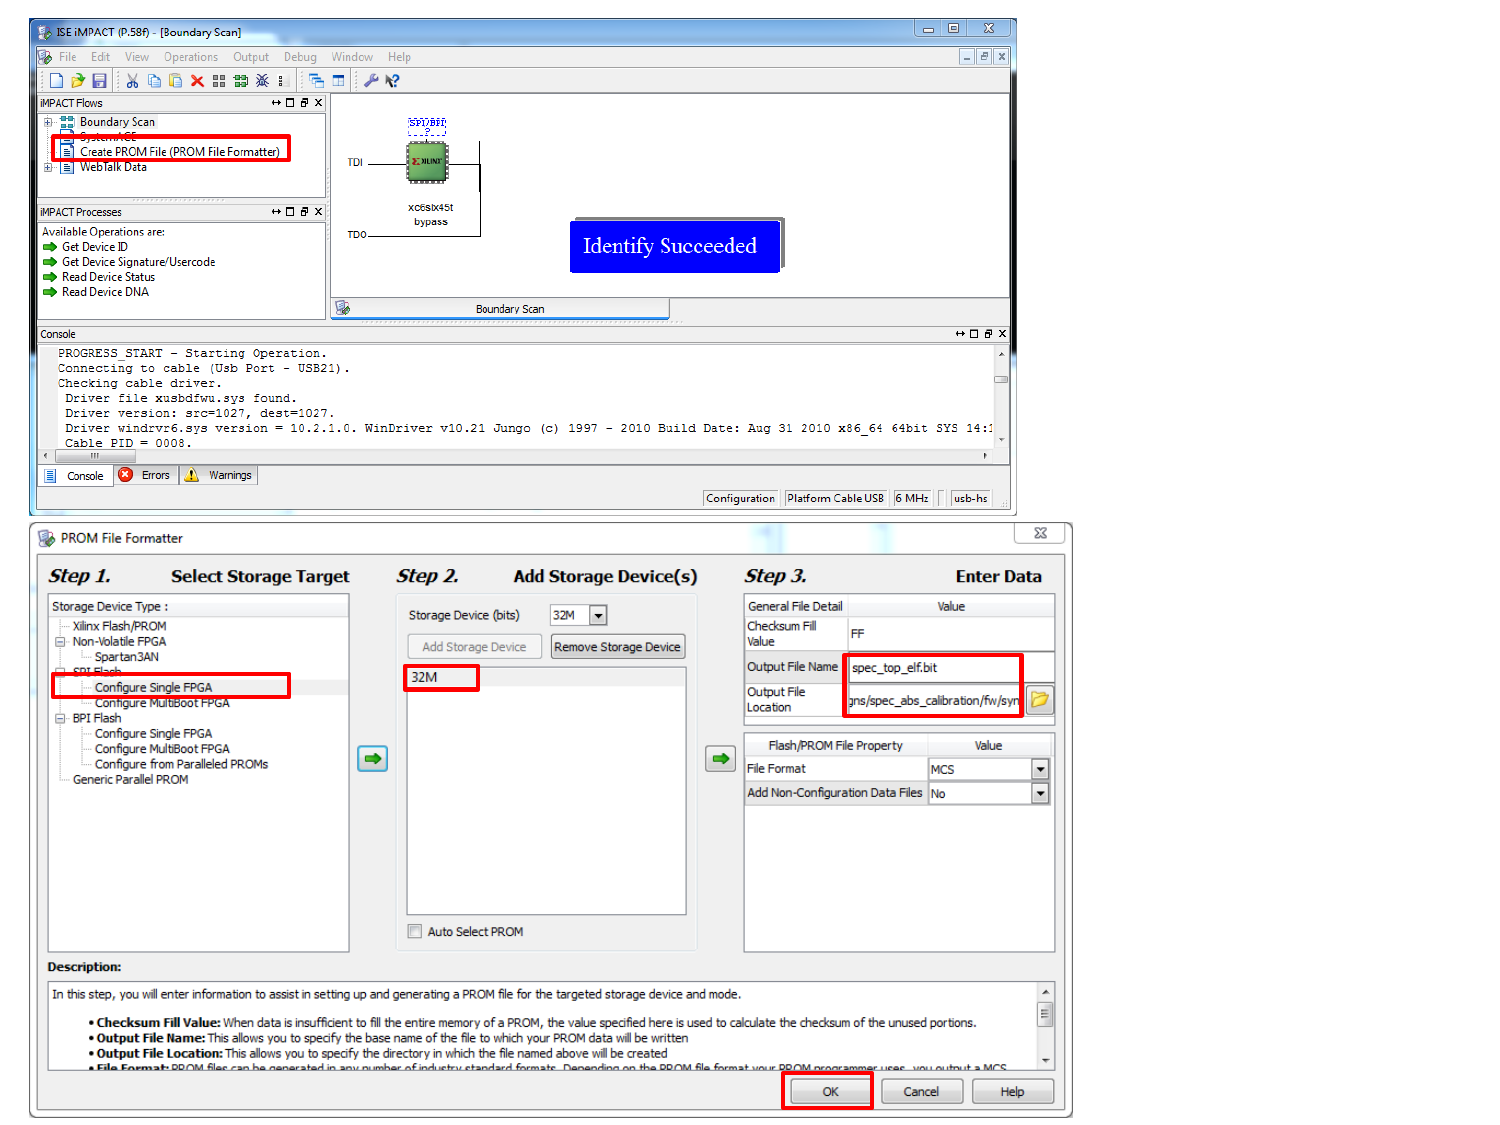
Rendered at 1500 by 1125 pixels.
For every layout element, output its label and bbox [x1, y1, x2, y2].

picture [29, 522, 1074, 1118]
picture [29, 18, 1017, 516]
